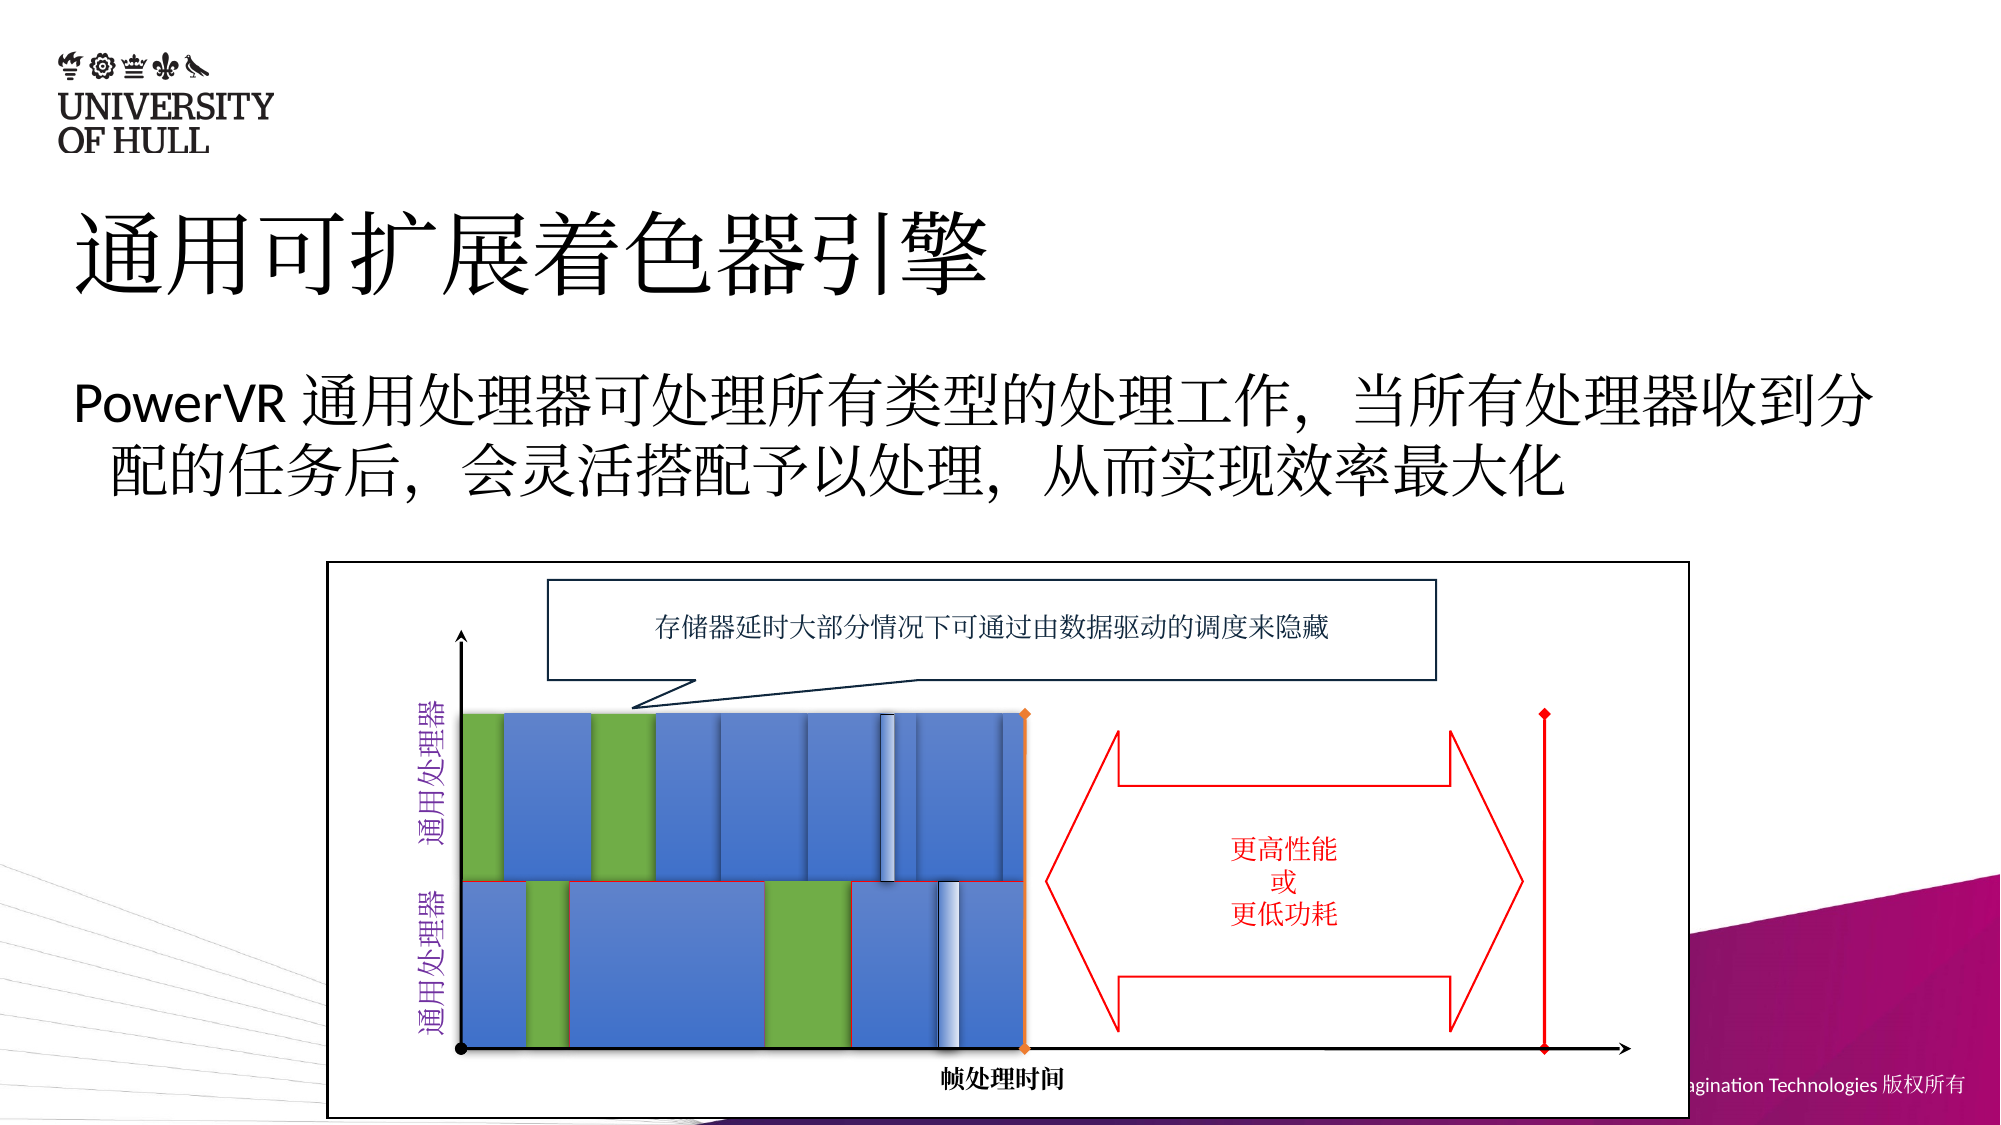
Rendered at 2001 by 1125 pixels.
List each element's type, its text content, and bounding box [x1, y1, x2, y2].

text_box [327, 1074, 1690, 1118]
title 通用可扩展着色器引擎 [57, 178, 1931, 340]
list PowerVR通用处理器可处理所有类型的处理工作，当所有处理器收到分配的任务后，会灵活搭配予以处理，从而实现效率最大化 [57, 356, 1931, 1074]
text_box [369, 579, 1632, 1102]
picture [0, 0, 2000, 1125]
